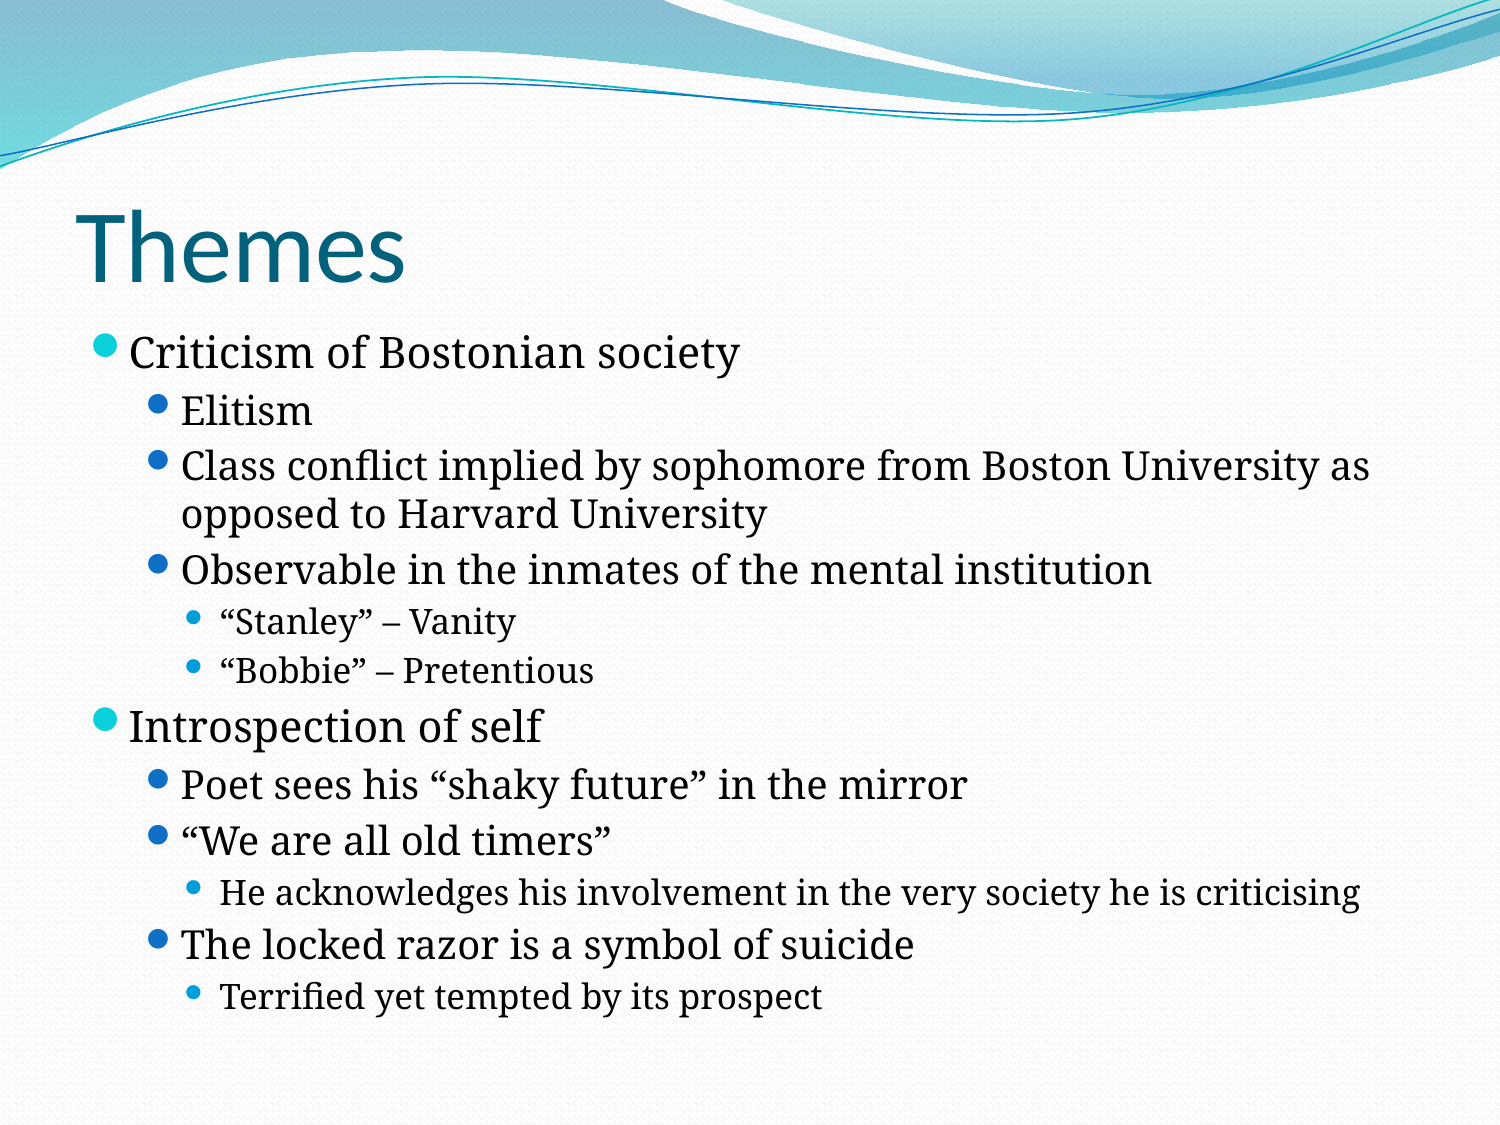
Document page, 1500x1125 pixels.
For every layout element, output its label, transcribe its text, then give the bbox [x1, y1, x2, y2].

title Themes [75, 115, 1425, 303]
list Criticism of Bostonian society Elitism Class conflict implied by sophomore from Boston University as opposed to Harvard University Observable in the inmates of the mental institution “Stanley” – Vanity “Bobbie” – Pretentious Introspection of self Poet sees his “shaky future” in the mirror “We are all old timers” He acknowledges his involvement in the very society he is criticising The locked razor is a symbol of suicide Terrified yet tempted by its prospect [75, 317, 1425, 1038]
